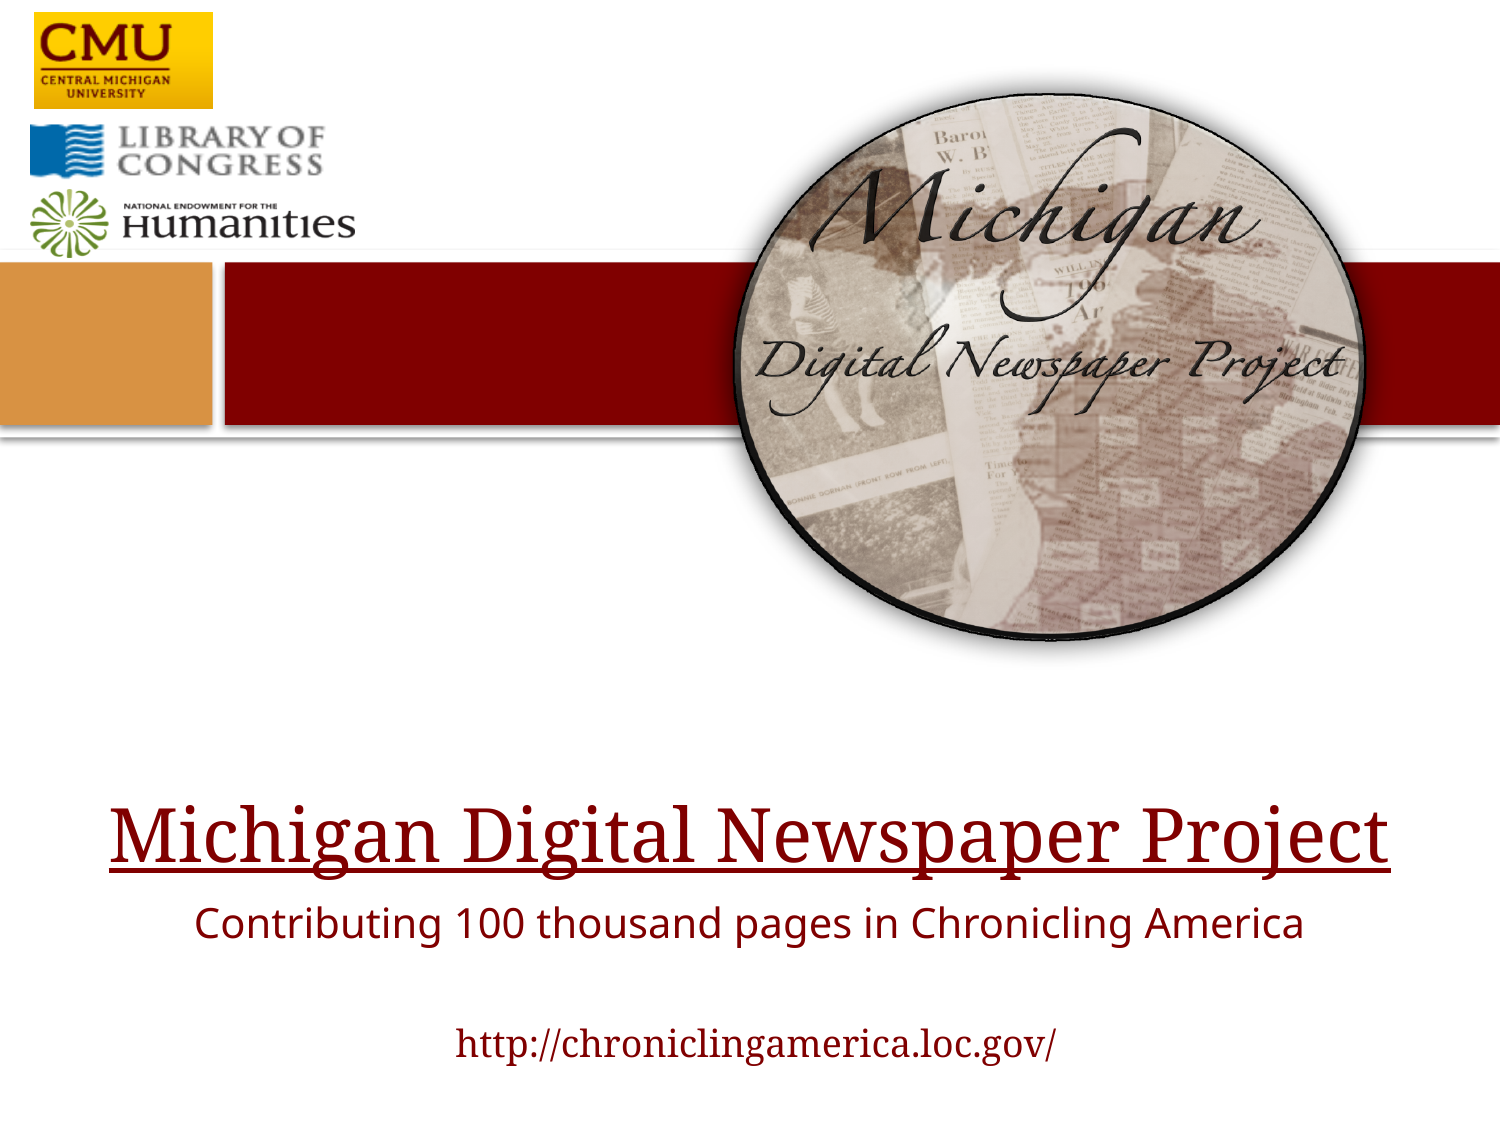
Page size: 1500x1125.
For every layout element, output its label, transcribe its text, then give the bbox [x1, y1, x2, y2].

picture [724, 87, 1376, 646]
text_box Michigan Digital Newspaper Project Contributing 100 thousand pages in Chronicling America http://chroniclingamerica.loc.gov/ [0, 699, 1500, 1075]
picture [30, 189, 356, 258]
picture [34, 12, 213, 109]
picture [30, 123, 331, 182]
